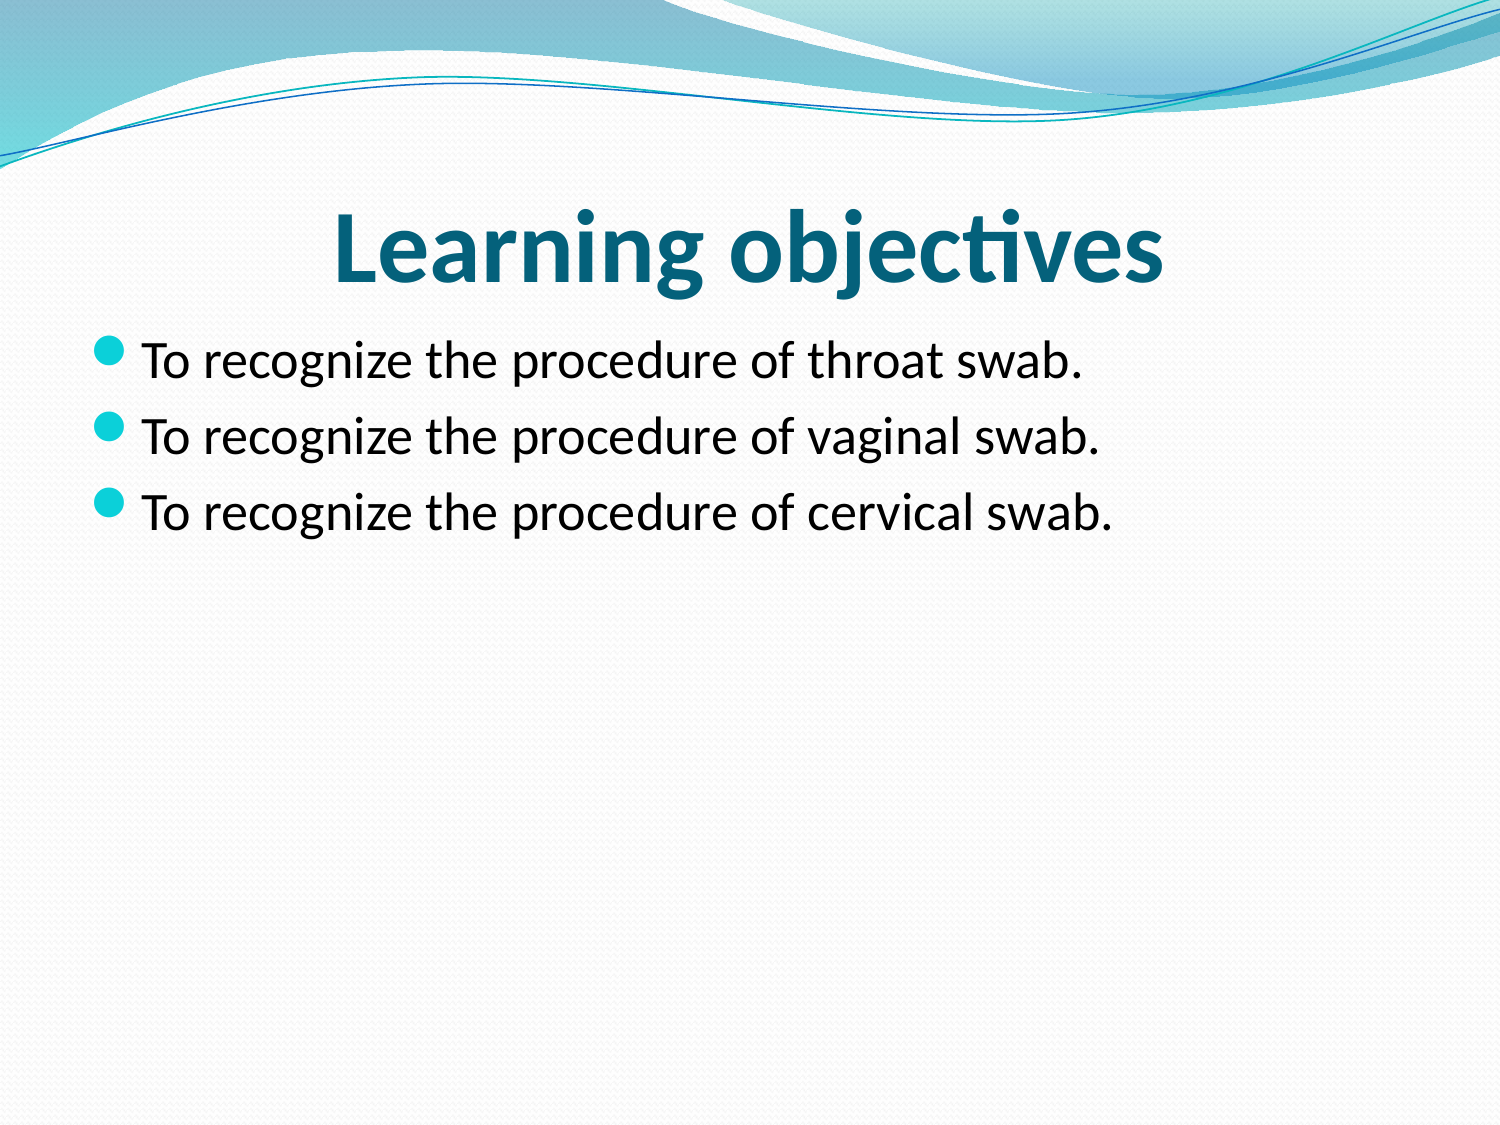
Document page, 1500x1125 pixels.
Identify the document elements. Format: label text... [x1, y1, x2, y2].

list To recognize the procedure of throat swab. To recognize the procedure of vaginal swab. To recognize the procedure of cervical swab. [75, 317, 1425, 1038]
title Learning objectives [75, 115, 1425, 303]
